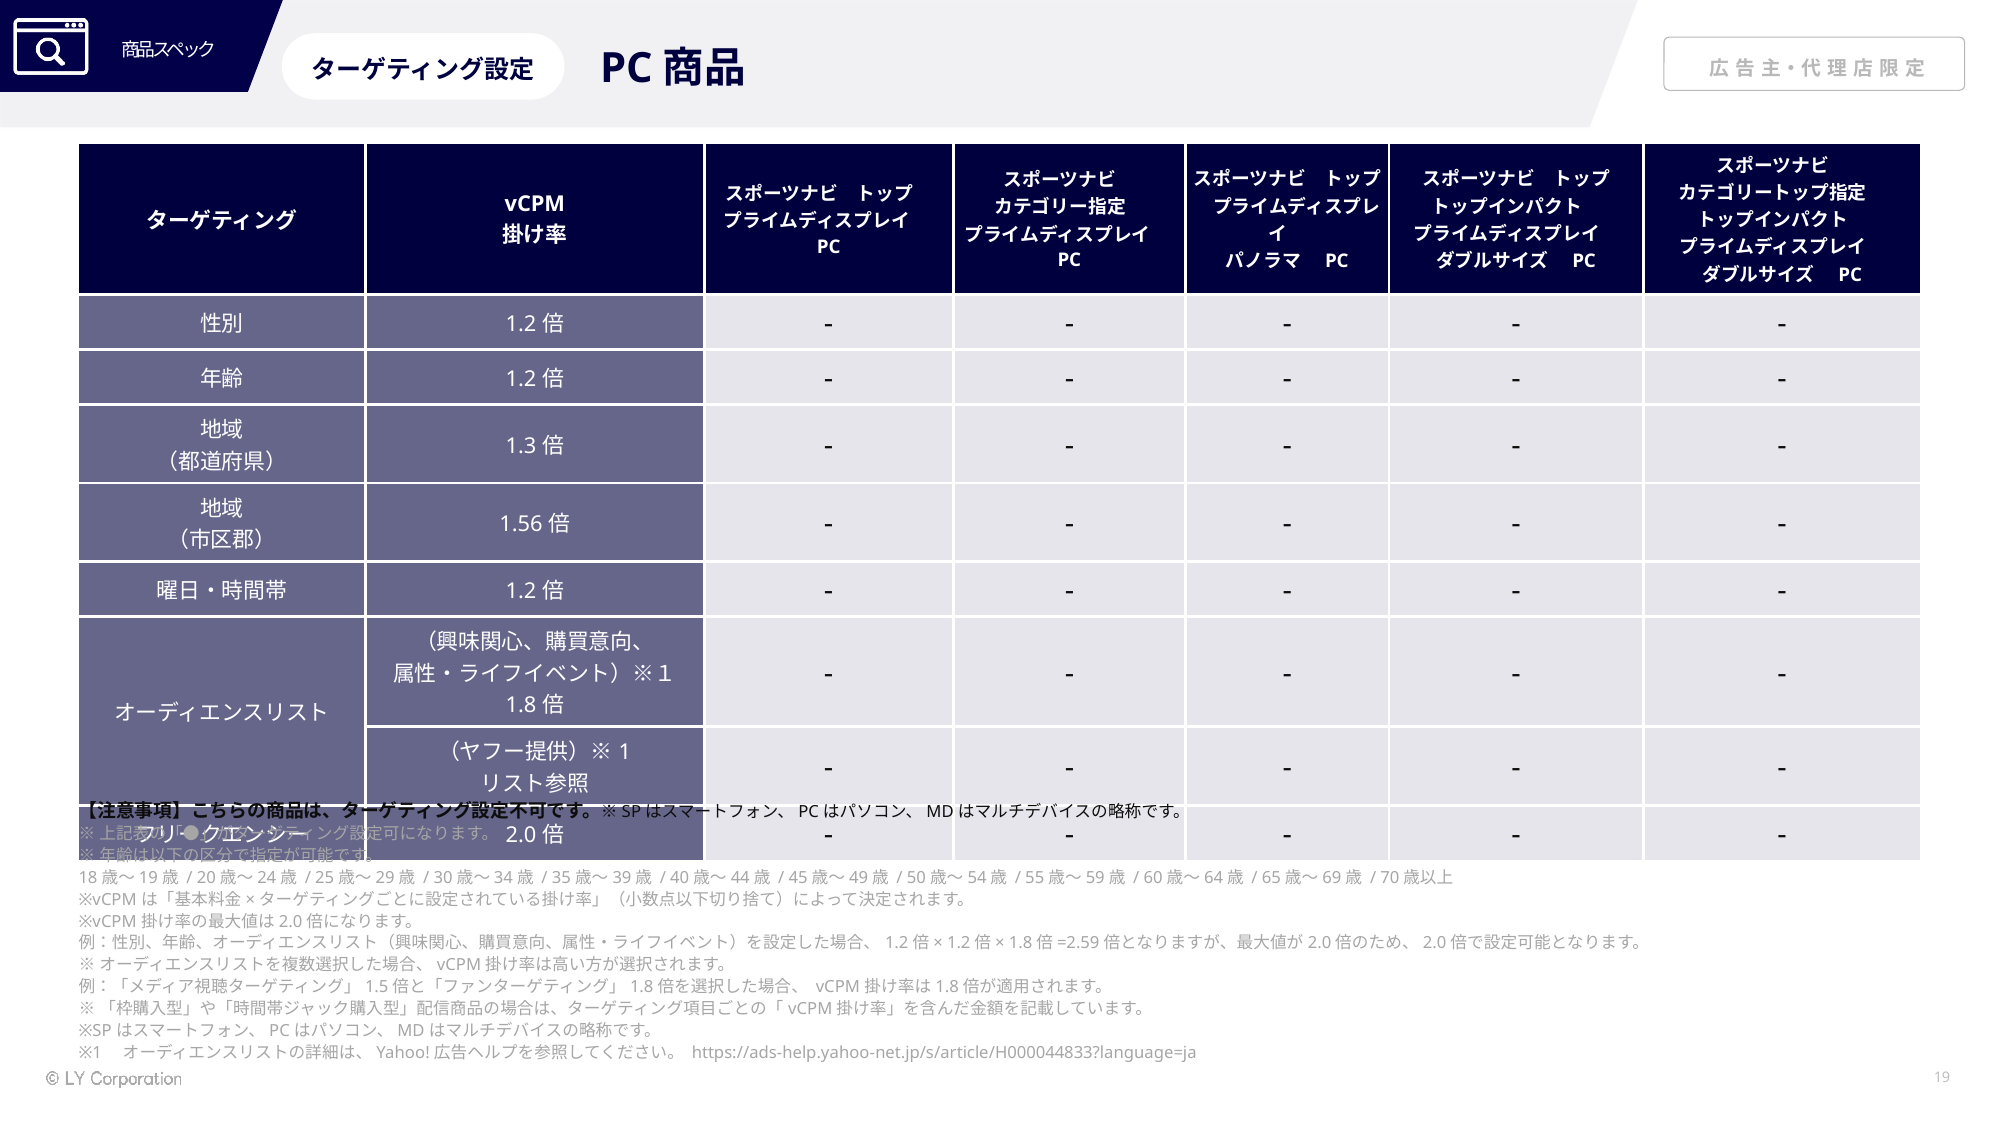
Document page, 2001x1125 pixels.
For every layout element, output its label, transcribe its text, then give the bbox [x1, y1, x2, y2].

table_cell 年齢 [79, 351, 364, 403]
table_cell - [706, 728, 952, 796]
table_cell - [1645, 484, 1920, 560]
list 商品スペック [97, 13, 240, 81]
table_header ターゲティング [79, 144, 364, 293]
table_cell - [1187, 484, 1388, 560]
table_header スポーツナビ カテゴリートップ指定 トップインパクト プライムディスプレイ ダブルサイズ PC [1645, 144, 1920, 293]
table_cell - [955, 484, 1184, 560]
table_cell 性別 [79, 296, 364, 348]
table_cell - [706, 296, 952, 348]
table_cell - [1187, 296, 1388, 348]
table_cell - [1390, 618, 1642, 725]
table_cell - [706, 484, 952, 560]
picture [46, 1071, 181, 1088]
table_cell - [955, 406, 1184, 482]
table_cell - [1390, 406, 1642, 482]
table_cell - [1187, 351, 1388, 403]
table_header スポーツナビ トップ プライムディスプレイ パノラマ PC [1187, 144, 1388, 293]
table_cell - [706, 351, 952, 403]
table_cell - [955, 351, 1184, 403]
table_cell - [706, 618, 952, 725]
table_header スポーツナビ トップ プライムディスプレイ PC [706, 144, 952, 293]
table_cell - [1390, 484, 1642, 560]
table_cell - [1645, 728, 1920, 804]
table_cell - [1645, 406, 1920, 482]
table_cell 地域 （都道府県） [79, 406, 364, 482]
table_cell - [1645, 351, 1920, 403]
table_header スポーツナビ カテゴリー指定 プライムディスプレイ PC [955, 144, 1184, 293]
table_cell - [955, 728, 1184, 796]
text_box 【注意事項】こちらの商品は、ターゲティング設定不可です。※SPはスマートフォン、PCはパソコン、MDはマルチデバイスの略称です。 ※上記表の「●」がターゲティング設定可になります。 ※年齢は以下の区分で指定が可能です。 18歳～19歳 / 20歳～24歳 / 25歳～29歳 / 30歳～34歳 / 35歳～39歳 / 40歳～44歳 / 45歳～49歳 / 50歳～54歳 / 55歳～59歳 / 60歳～64歳 / 65歳～69歳 / 70歳以上 ※vCPMは「基本料金×ターゲティングごとに設定されている掛け率」（小数点以下切り捨て）によって決定されます。 ※vCPM掛け率の最大値は2.0倍になります。 例：性別、年齢、オーディエンスリスト（興味関心、購買意向、属性・ライフイベント）を設定した場合、1.2倍× 1.2倍× 1.8倍=2.59倍となりますが、最大値が2.0倍のため、2.0倍で設定可能となります。 ※オーディエンスリストを複数選択した場合、vCPM掛け率は高い方が選択されます。 例：「メディア視聴ターゲティング」1.5倍と「ファンターゲティング」1.8倍を選択した場合、 vCPM掛け率は1.8倍が適用されます。 ※「枠購入型」や「時間帯ジャック購入型」配信商品の場合は、ターゲティング項目ごとの「vCPM掛け率」を含んだ金額を記載しています。 ※SPはスマートフォン、PCはパソコン、MDはマルチデバイスの略称です。 ※1 オーディエンスリストの詳細は、Yahoo!広告ヘルプを参照してください。 https://ads-help.yahoo-net.jp/s/article/H000044833?language=ja [78, 796, 1916, 1066]
table_cell 1.2倍 [367, 296, 703, 348]
table_cell - [706, 406, 952, 482]
table_cell 曜日・時間帯 [79, 563, 364, 615]
table_cell - [955, 618, 1184, 725]
table_cell 1.2倍 [367, 563, 703, 615]
table_cell - [1645, 296, 1920, 348]
table_cell - [1187, 406, 1388, 482]
table_cell - [1916, 807, 1920, 860]
table_cell - [1390, 296, 1642, 348]
table_cell - [1187, 563, 1388, 615]
table_cell オーディエンスリスト [79, 618, 364, 796]
table_cell - [955, 563, 1184, 615]
table_cell 1.2倍 [367, 351, 703, 403]
table_cell - [955, 296, 1184, 348]
table_cell - [1390, 728, 1642, 796]
table_header vCPM 掛け率 [367, 144, 703, 293]
table_cell 地域 （市区郡） [79, 484, 364, 560]
text_box ターゲティング設定 [280, 32, 566, 101]
picture [9, 5, 92, 87]
table_cell - [1187, 728, 1388, 796]
table_cell 1.3倍 [367, 406, 703, 482]
table_cell - [706, 563, 952, 615]
table_cell - [1645, 563, 1920, 615]
table_header スポーツナビ トップ トップインパクト プライムディスプレイ ダブルサイズ PC [1390, 144, 1642, 293]
table_cell - [1187, 618, 1388, 725]
table_cell （興味関心、購買意向、 属性・ライフイベント）※１ 1.8倍 [367, 618, 703, 725]
table_cell 1.56倍 [367, 484, 703, 560]
table_cell （ヤフー提供）※1 リスト参照 [367, 728, 703, 796]
table_cell - [1390, 563, 1642, 615]
table_cell - [1645, 618, 1920, 725]
text_box PC商品 [599, 41, 1630, 97]
table_cell - [1390, 351, 1642, 403]
